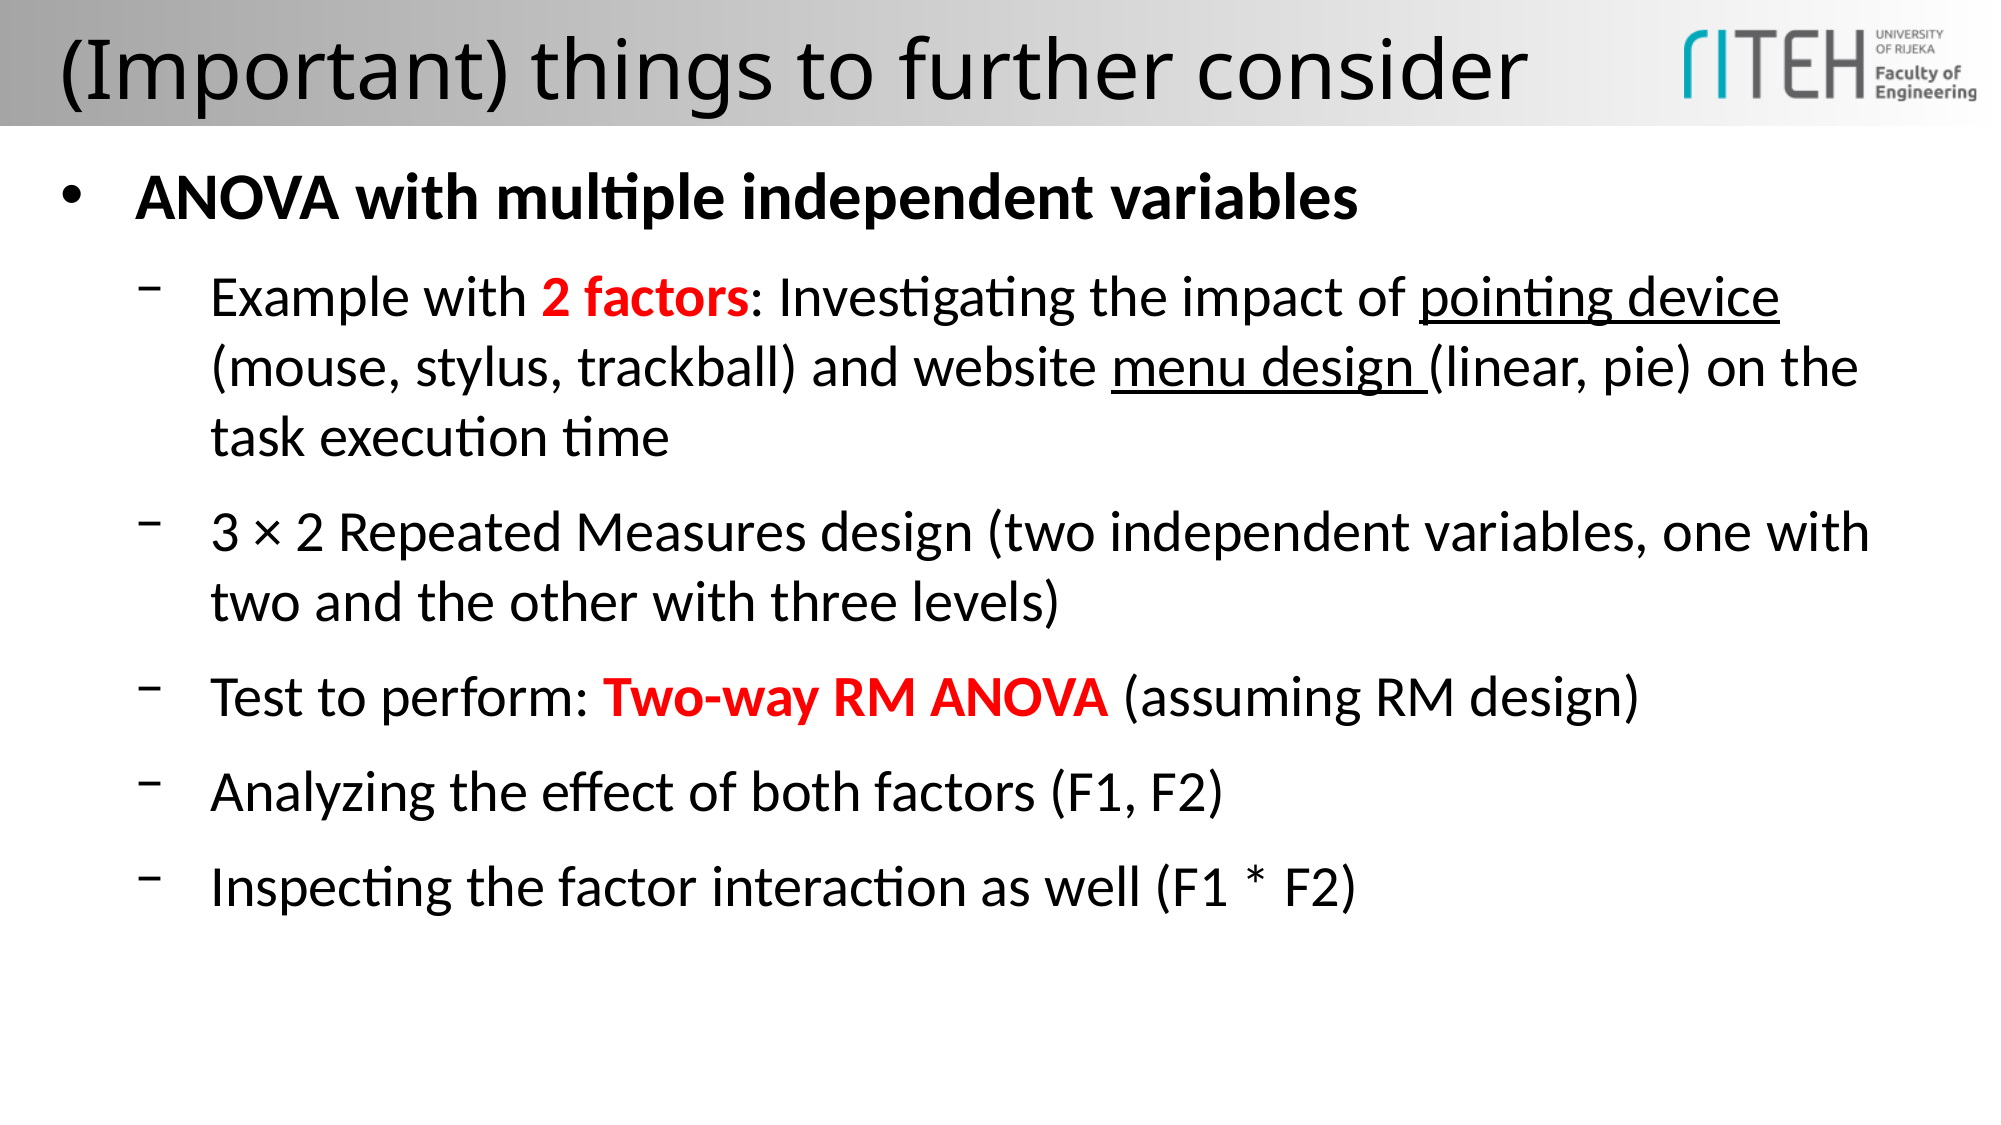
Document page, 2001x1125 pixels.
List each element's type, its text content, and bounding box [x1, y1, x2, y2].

picture [1683, 20, 1977, 107]
text_box [0, 0, 2000, 127]
text_box ANOVA with multiple independent variables Example with 2 factors: Investigating the impact of pointing device (mouse, stylus, trackball) and website menu design (linear, pie) on the task execution time 3 × 2 Repeated Measures design (two independent variables, one with two and the other with three levels) Test to perform: Two-way RM ANOVA (assuming RM design) Analyzing the effect of both factors (F1, F2) Inspecting the factor interaction as well (F1 * F2) [45, 146, 1909, 926]
title (Important) things to further consider [45, 20, 1601, 126]
